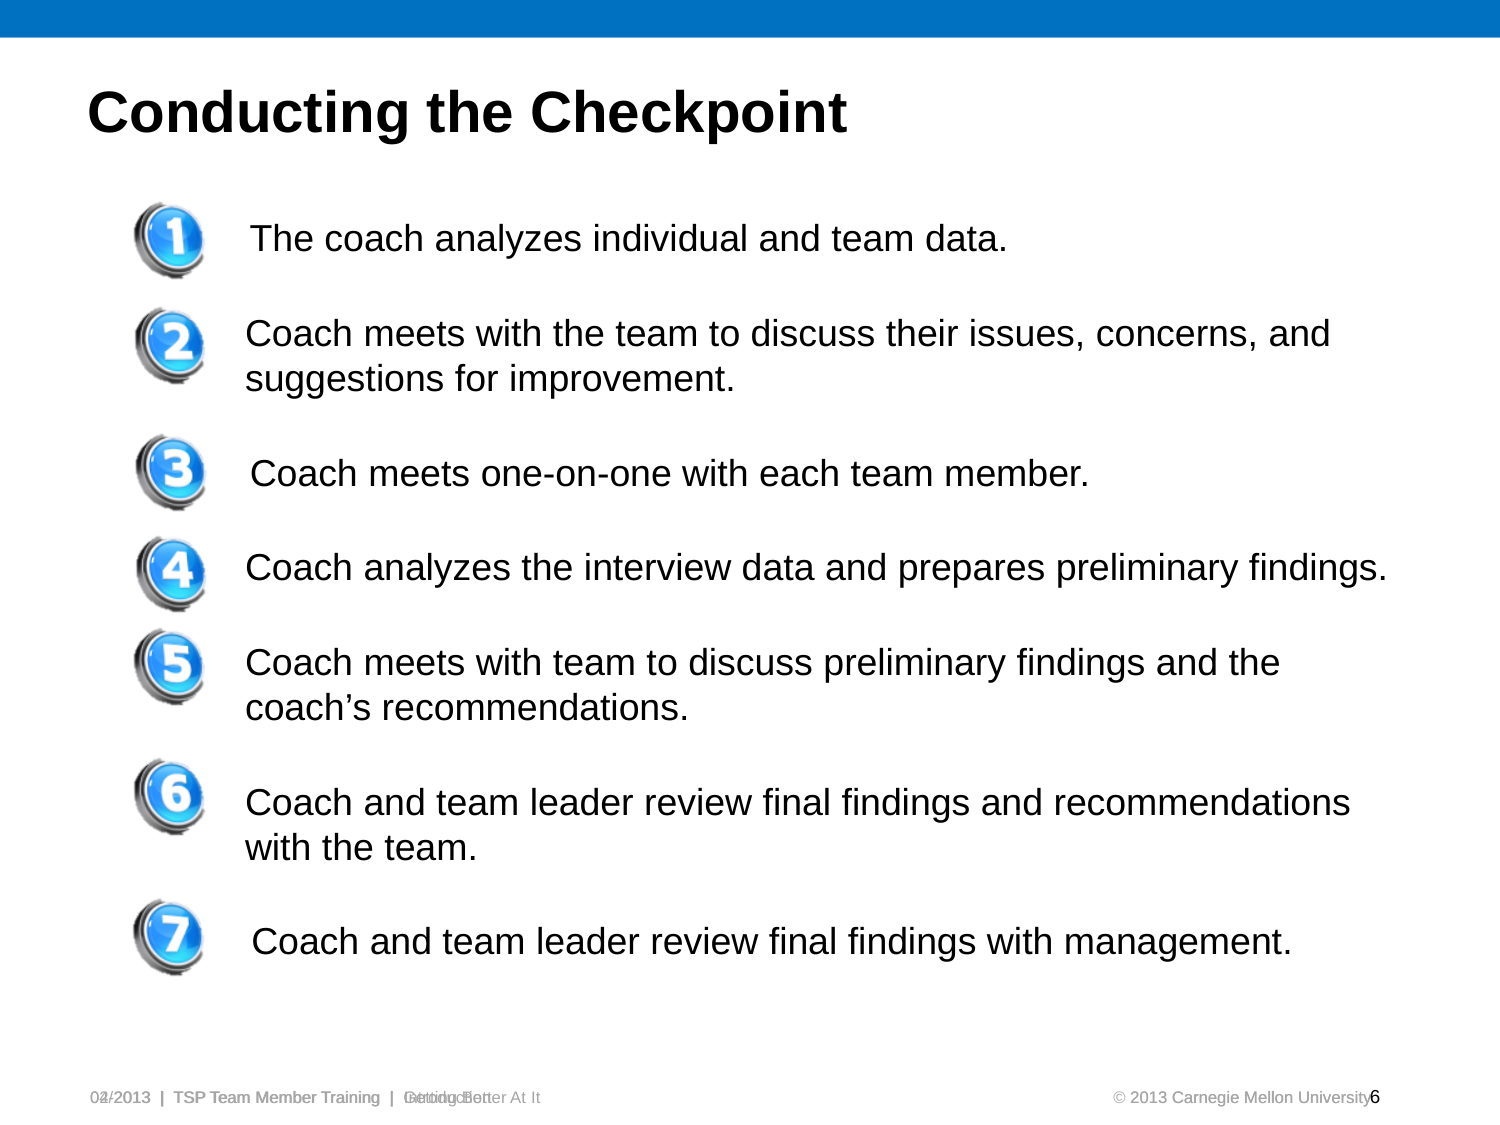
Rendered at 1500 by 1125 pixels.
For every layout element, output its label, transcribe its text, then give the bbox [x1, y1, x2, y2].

text_box Coach meets with team to discuss preliminary findings and the coach’s recommendations. [230, 630, 1386, 735]
title Conducting the Checkpoint [87, 87, 1439, 226]
picture [118, 188, 232, 405]
picture [122, 879, 224, 993]
text_box Coach meets one-on-one with each team member. [235, 441, 1106, 501]
text_box The coach analyzes individual and team data. [234, 206, 1024, 267]
text_box Coach meets with the team to discuss their issues, concerns, and suggestions for improvement. [235, 301, 1411, 407]
text_box Coach and team leader review final findings and recommendations with the team. [230, 770, 1399, 875]
picture [118, 738, 231, 864]
text_box Coach and team leader review final findings with management. [236, 910, 1308, 970]
picture [118, 421, 233, 723]
text_box Coach analyzes the interview data and prepares preliminary findings. [230, 535, 1411, 596]
